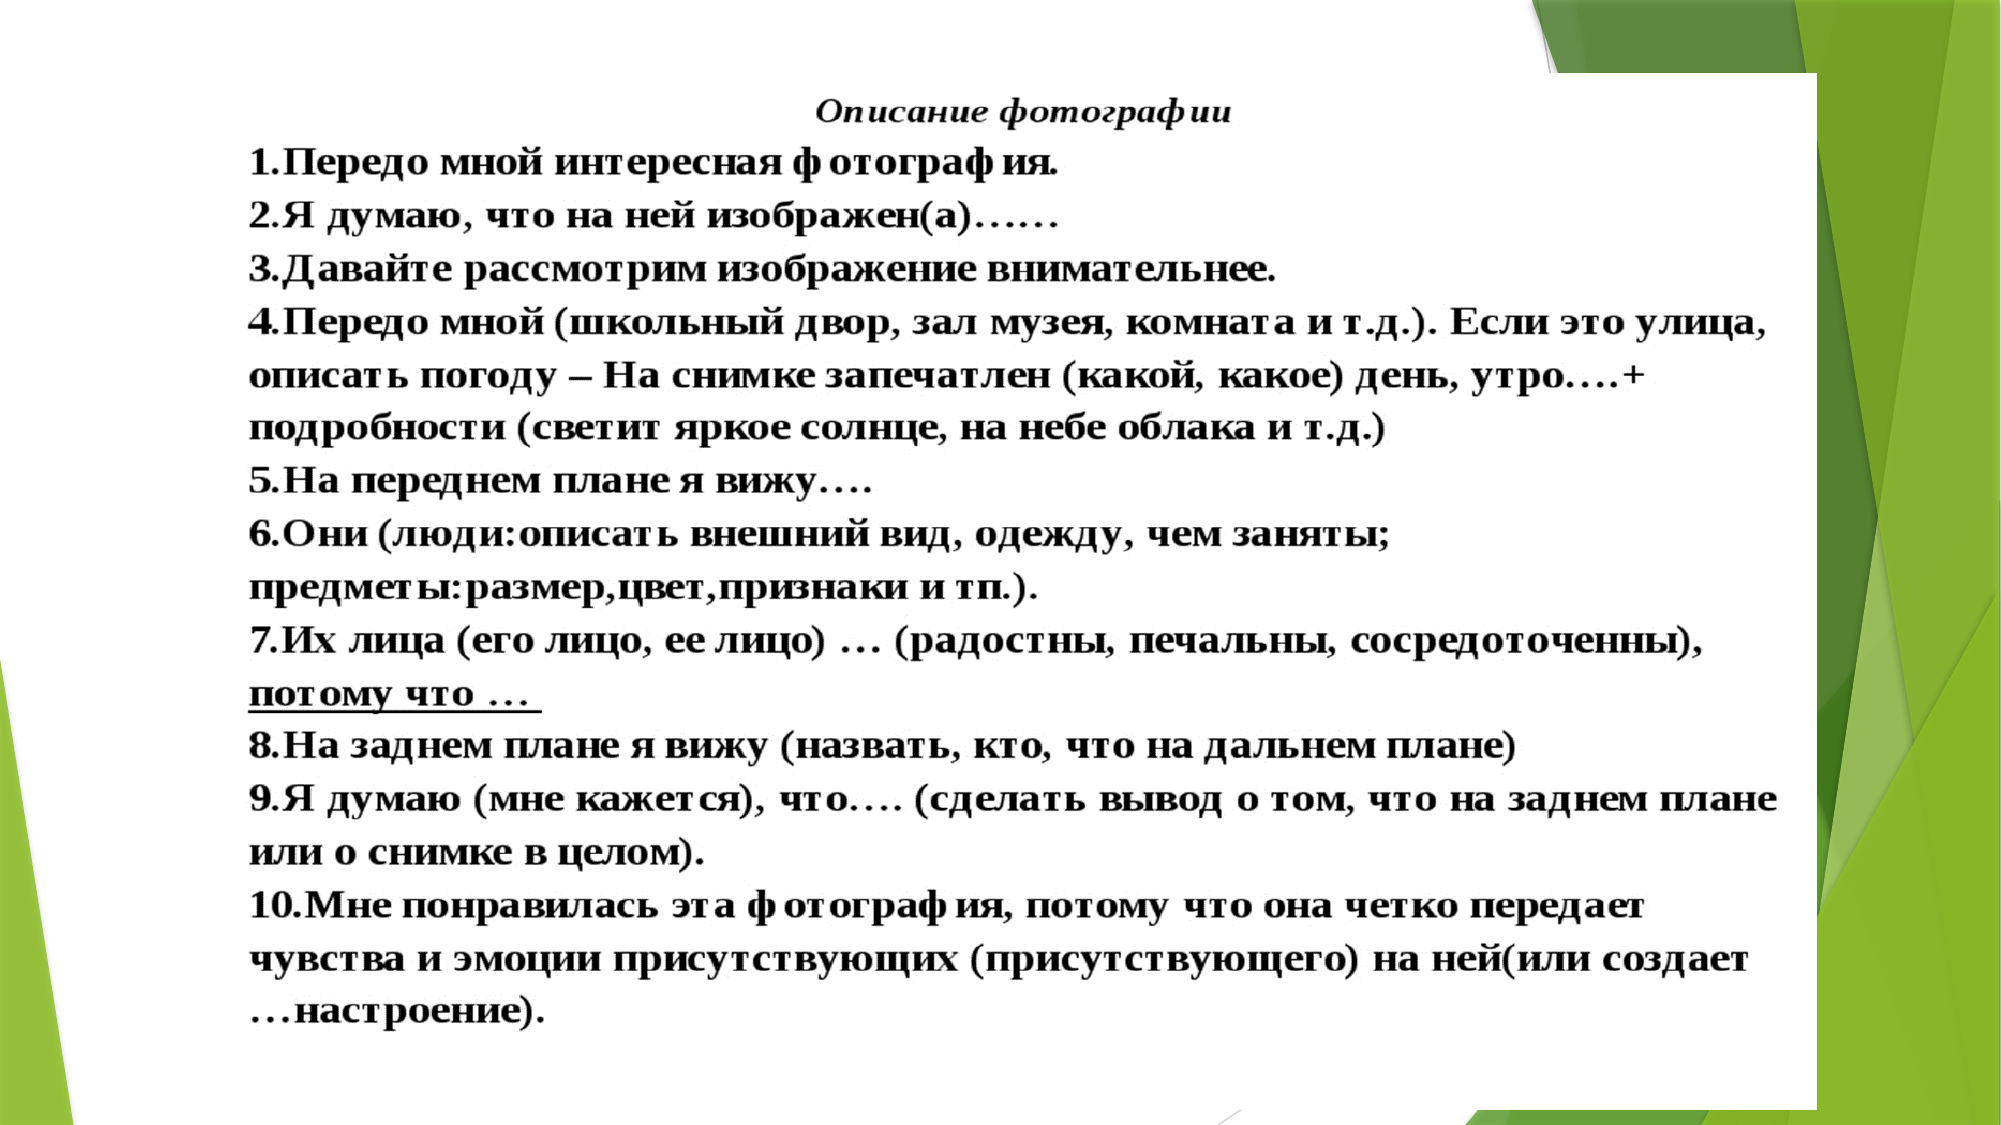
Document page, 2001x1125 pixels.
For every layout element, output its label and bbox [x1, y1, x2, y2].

list [207, 73, 1817, 1111]
